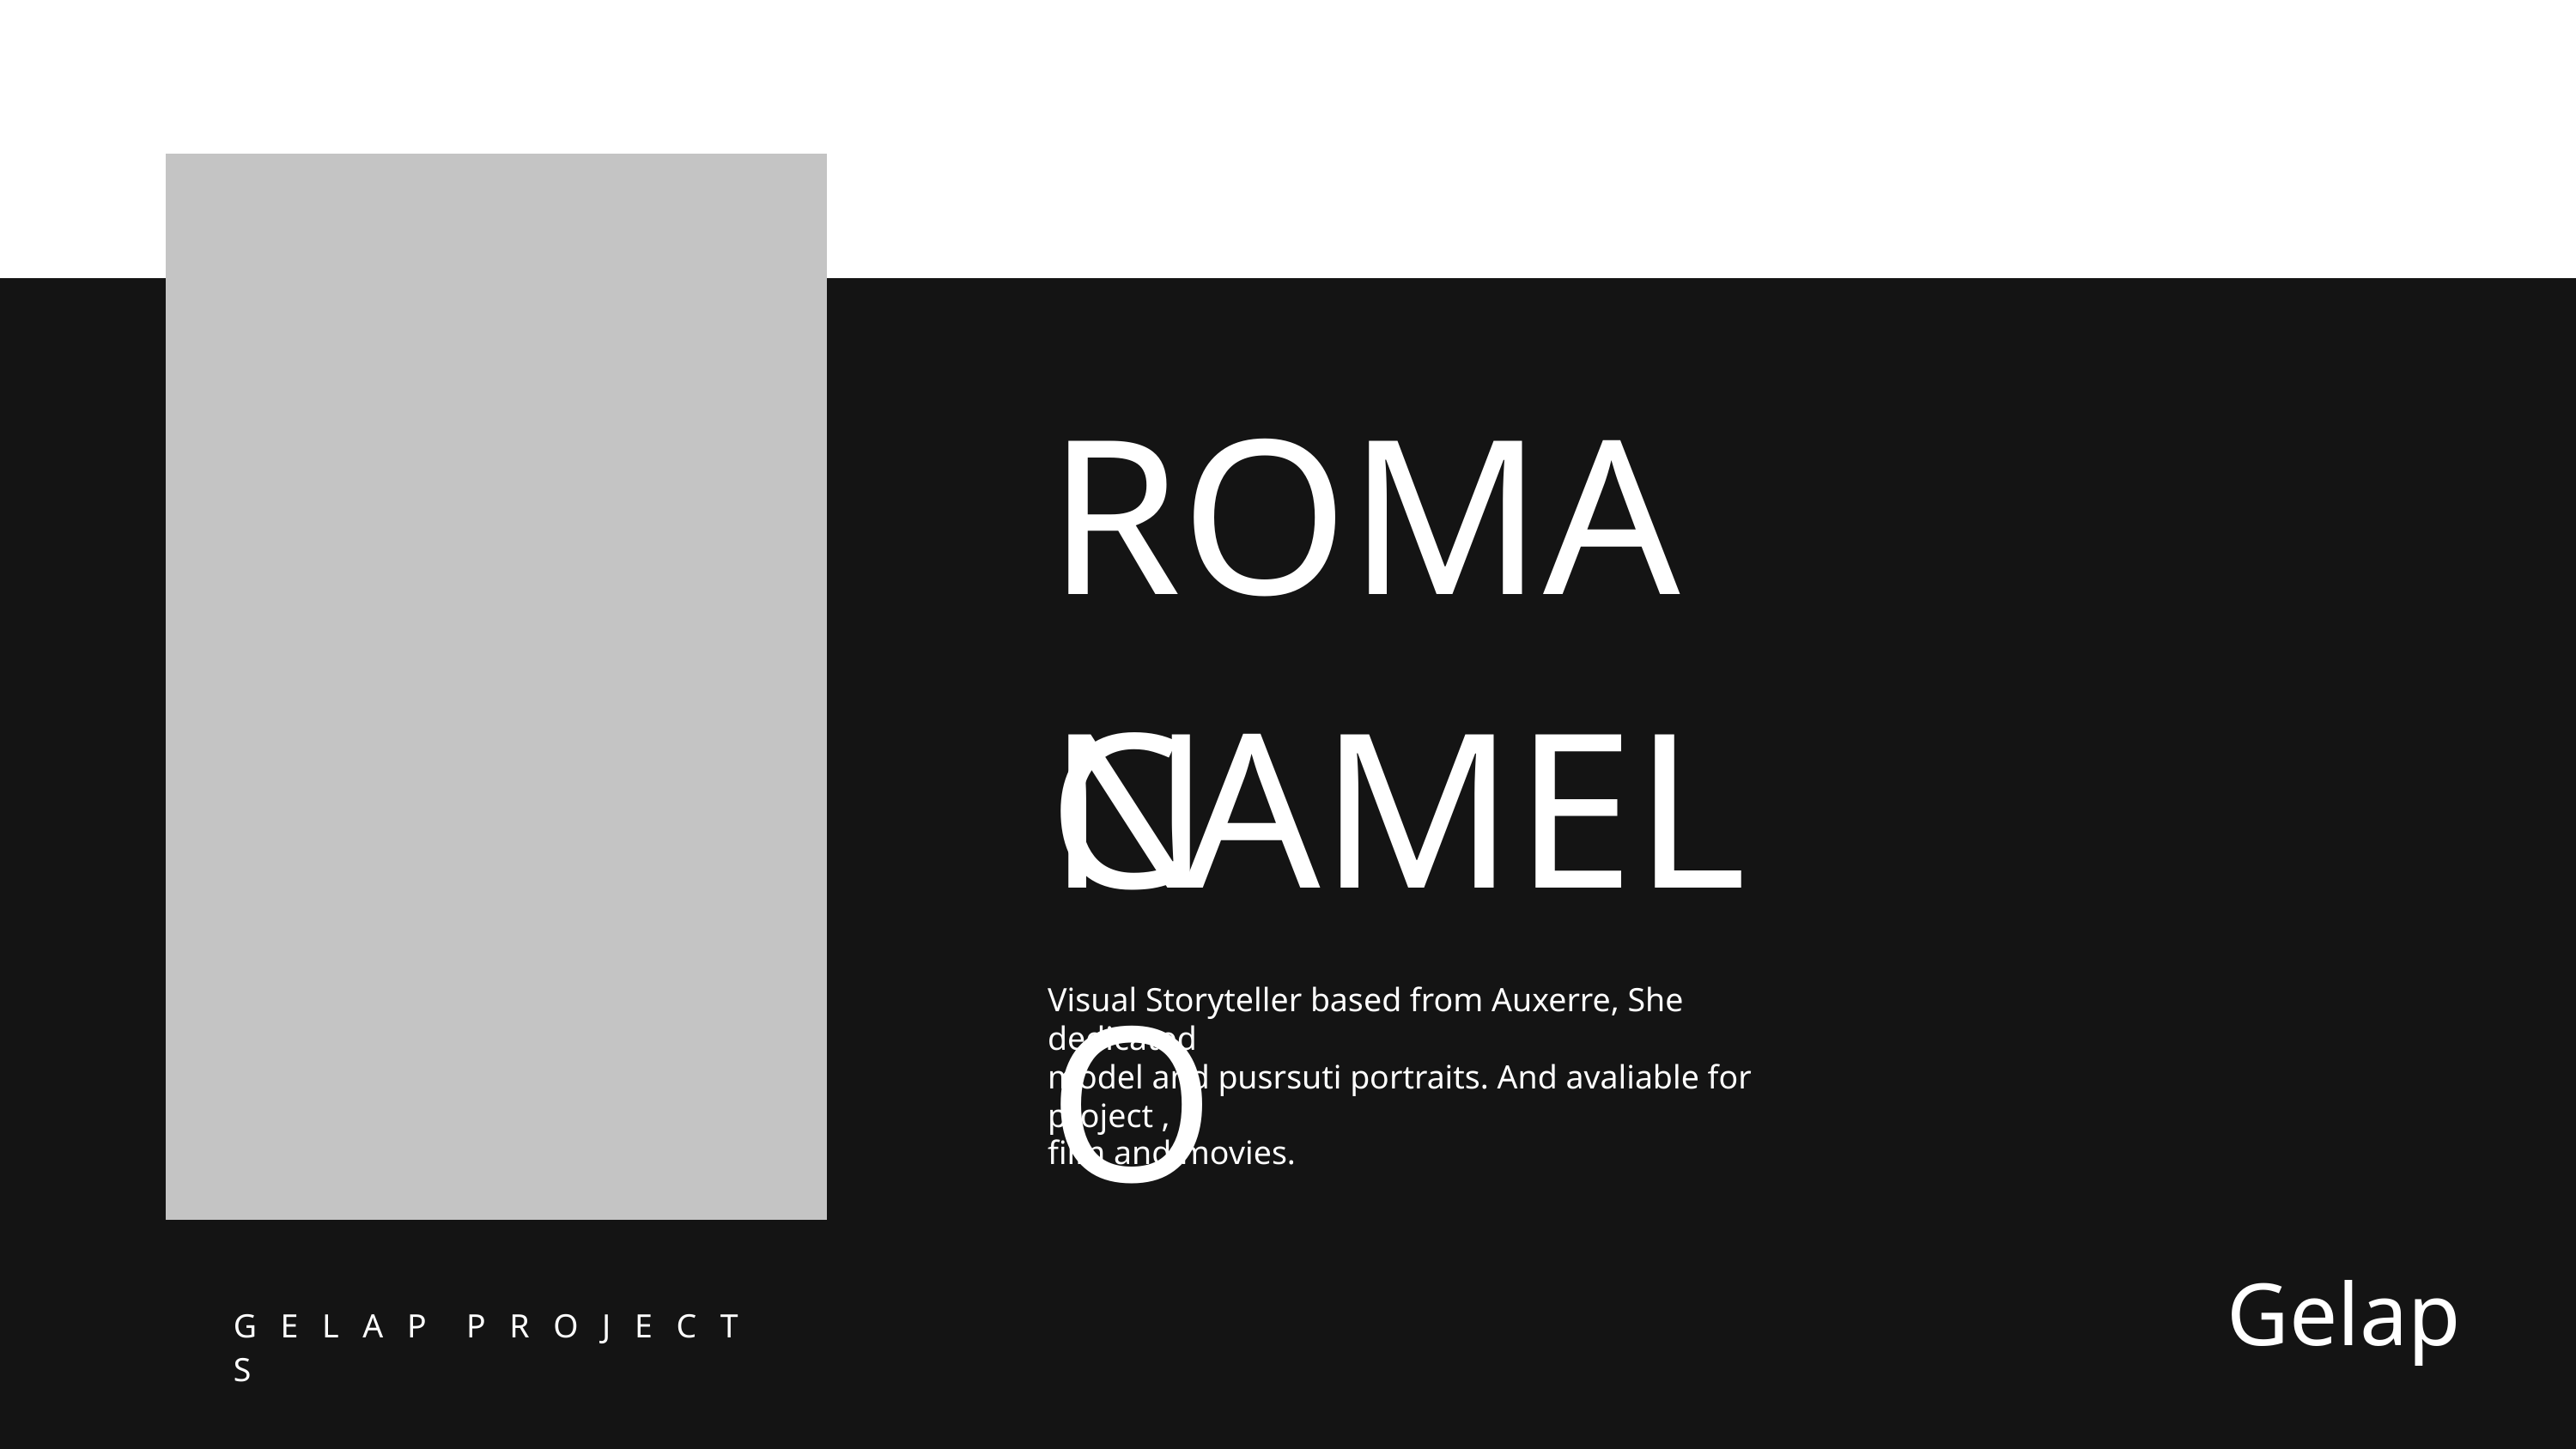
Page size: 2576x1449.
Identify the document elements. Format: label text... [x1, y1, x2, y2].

text_box ROMAN [1048, 343, 1769, 637]
text_box Gelap. [2227, 1244, 2465, 1363]
text_box Visual Storyteller based from Auxerre, She dedicated model and pusrsuti portraits. And avaliable for project , film and movies. [1048, 979, 1826, 1092]
text_box CAMELO [1048, 637, 1862, 931]
text_box G E L A P P R O J E C T S [233, 1300, 761, 1344]
picture [0, 0, 2576, 1220]
